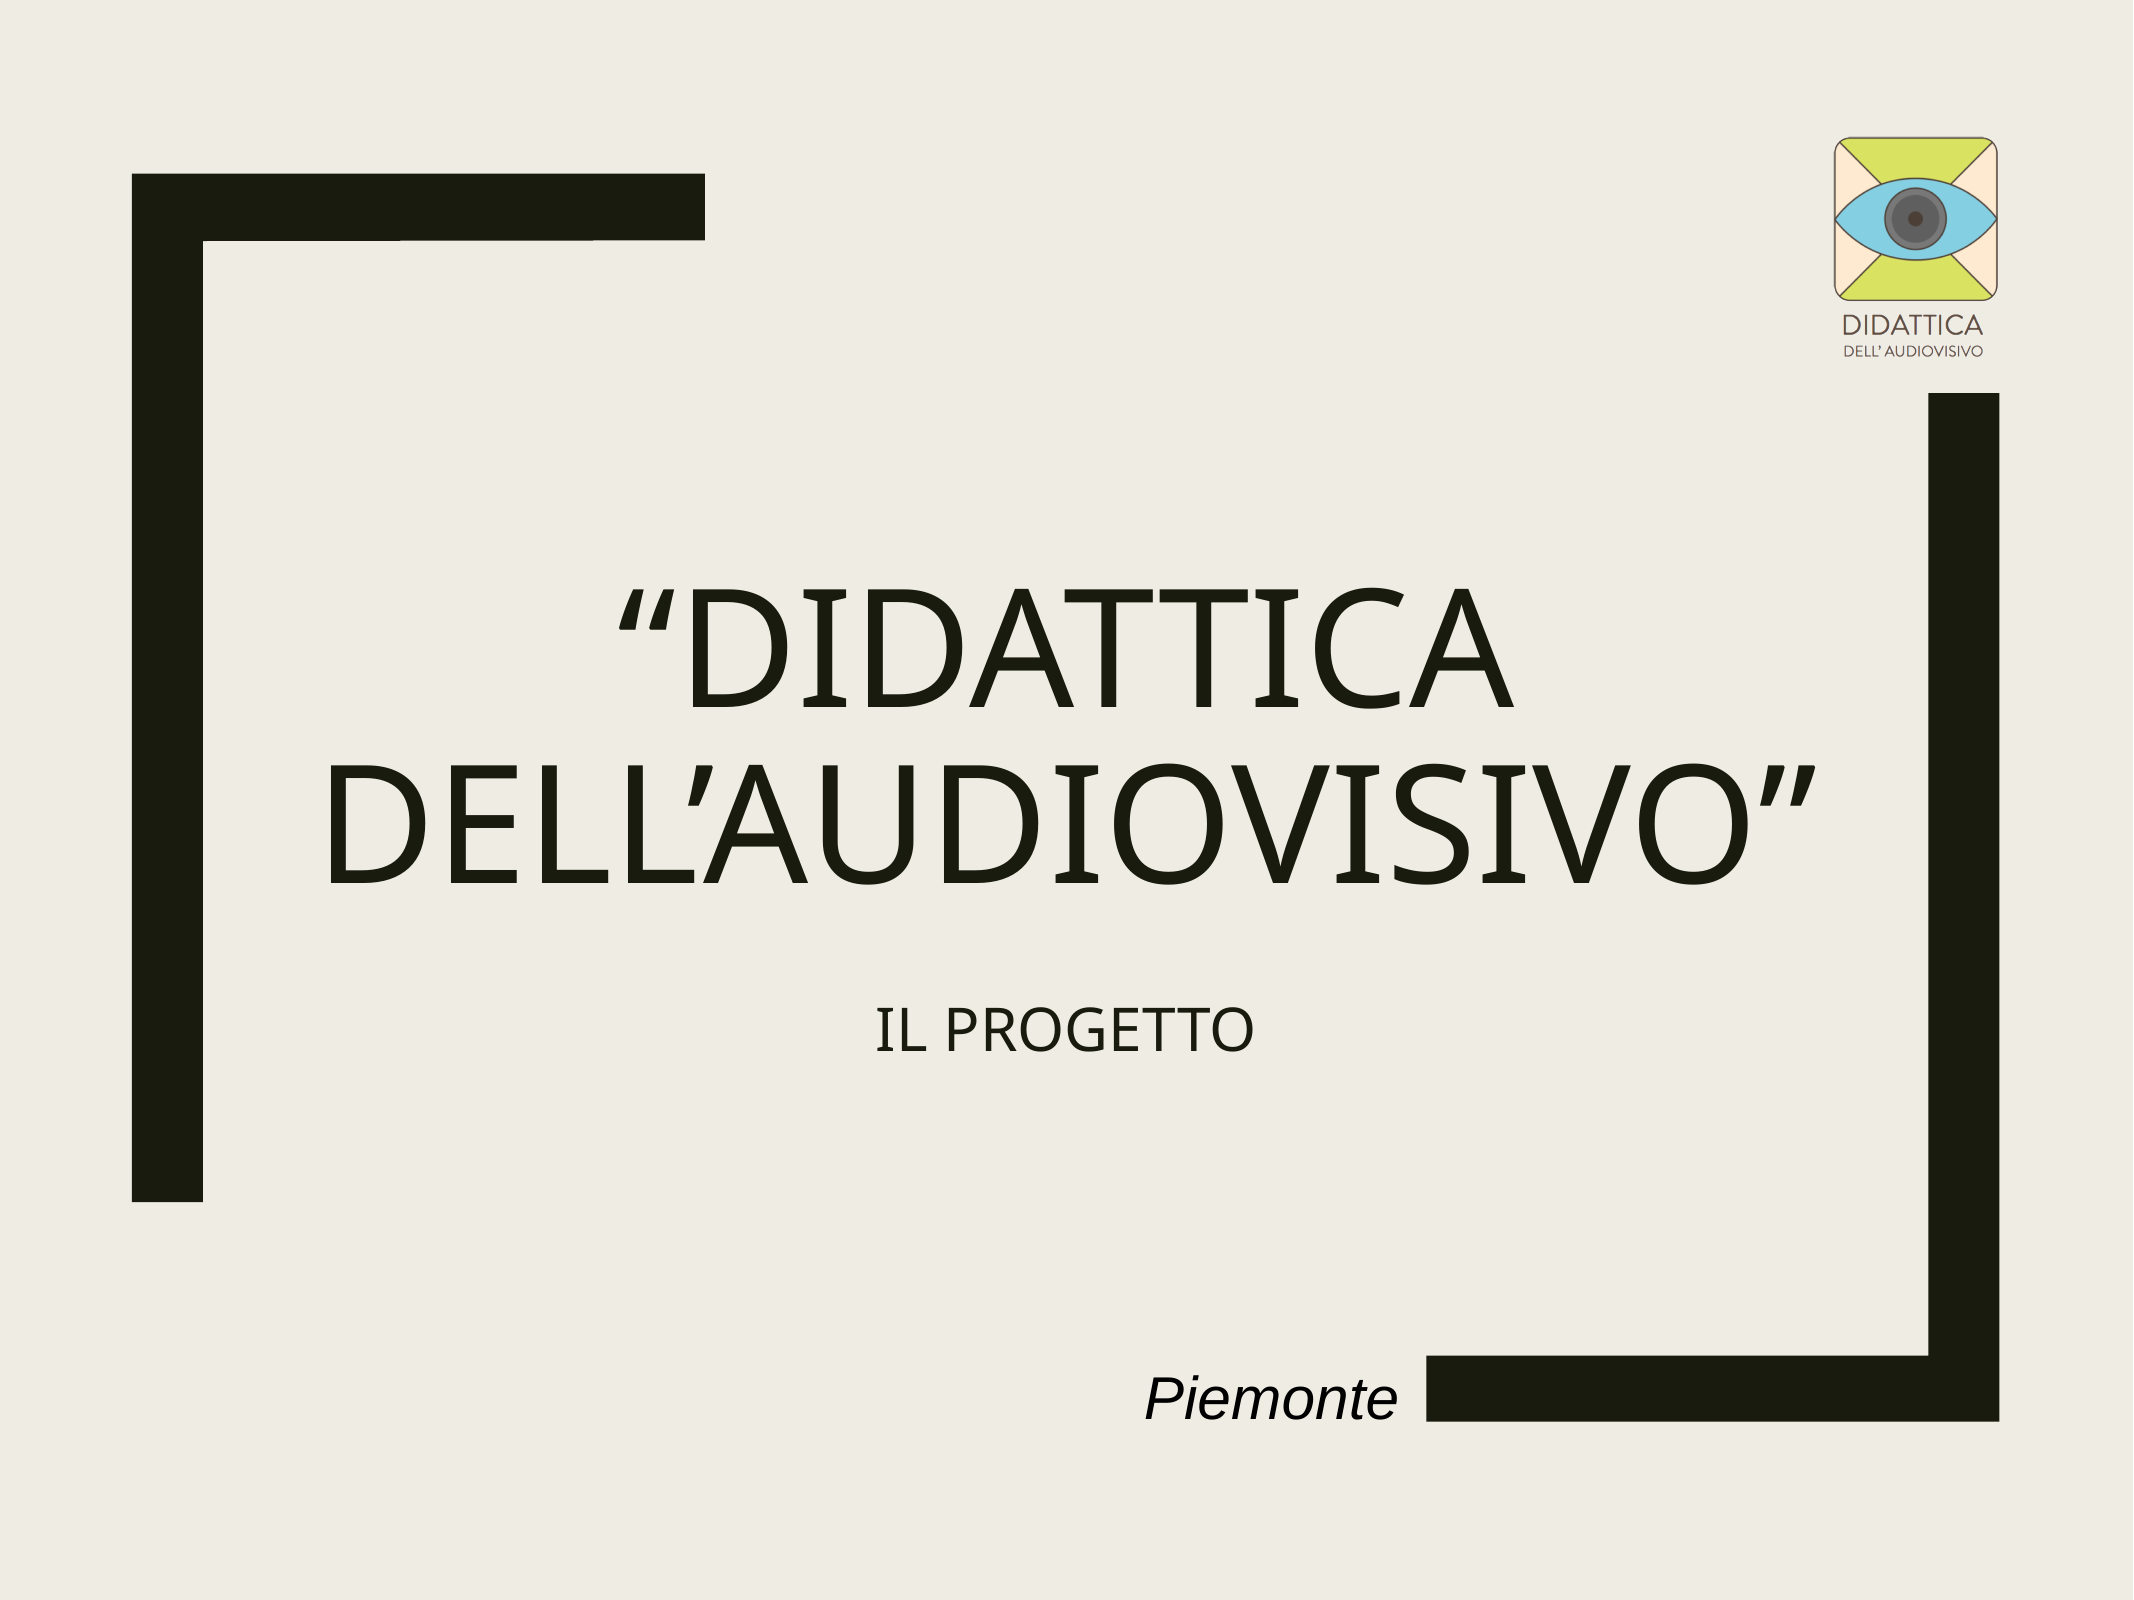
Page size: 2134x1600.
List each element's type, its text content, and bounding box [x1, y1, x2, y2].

subtitle IL PROGETTO [207, 974, 1926, 1161]
title “DIDATTICA DELL’AUDIOVISIVO” [270, 411, 1863, 927]
picture [1830, 134, 2003, 364]
text_box Piemonte [1143, 1359, 1400, 1433]
